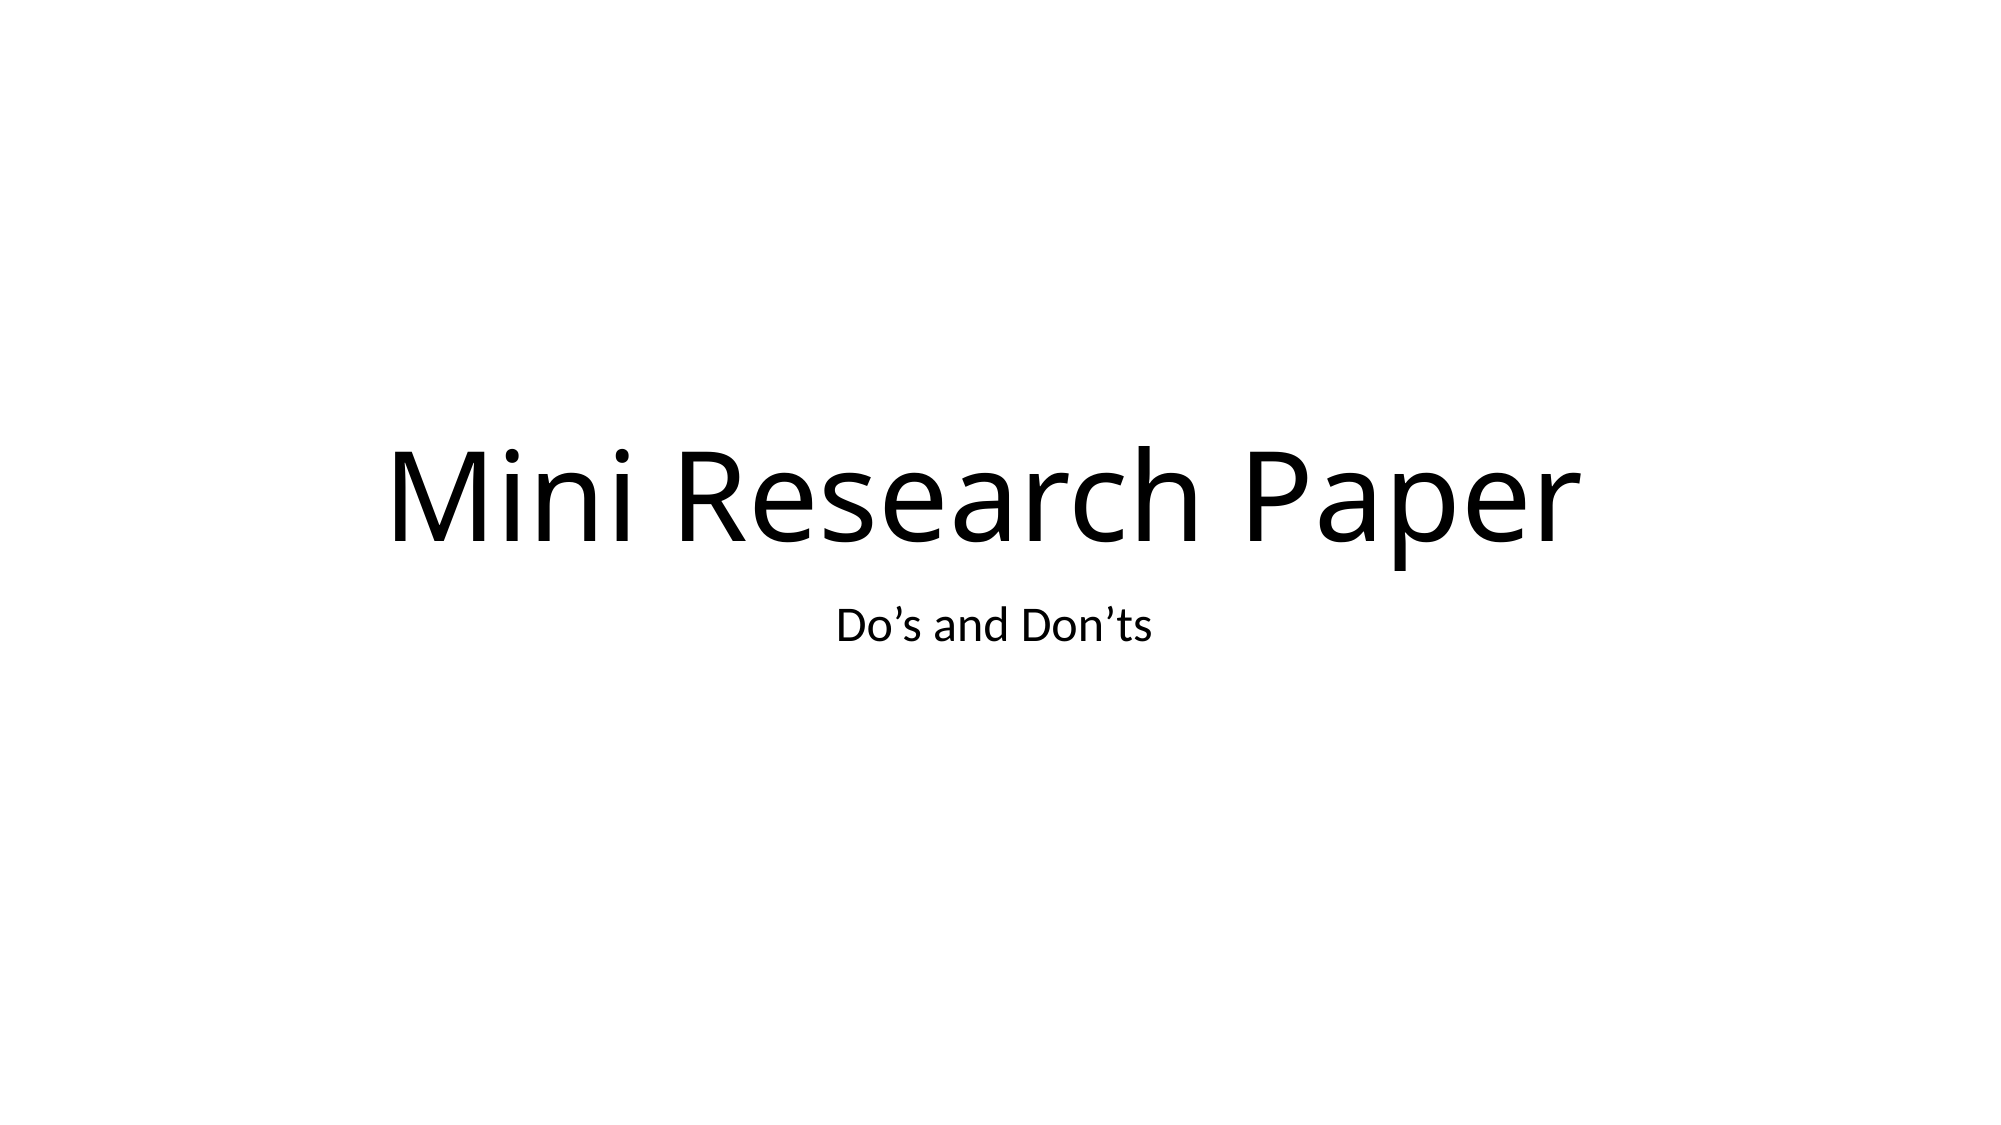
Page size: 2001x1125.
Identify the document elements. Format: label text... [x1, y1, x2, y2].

subtitle Do’s and Don’ts [249, 590, 1750, 863]
title Mini Research Paper [249, 184, 1750, 576]
